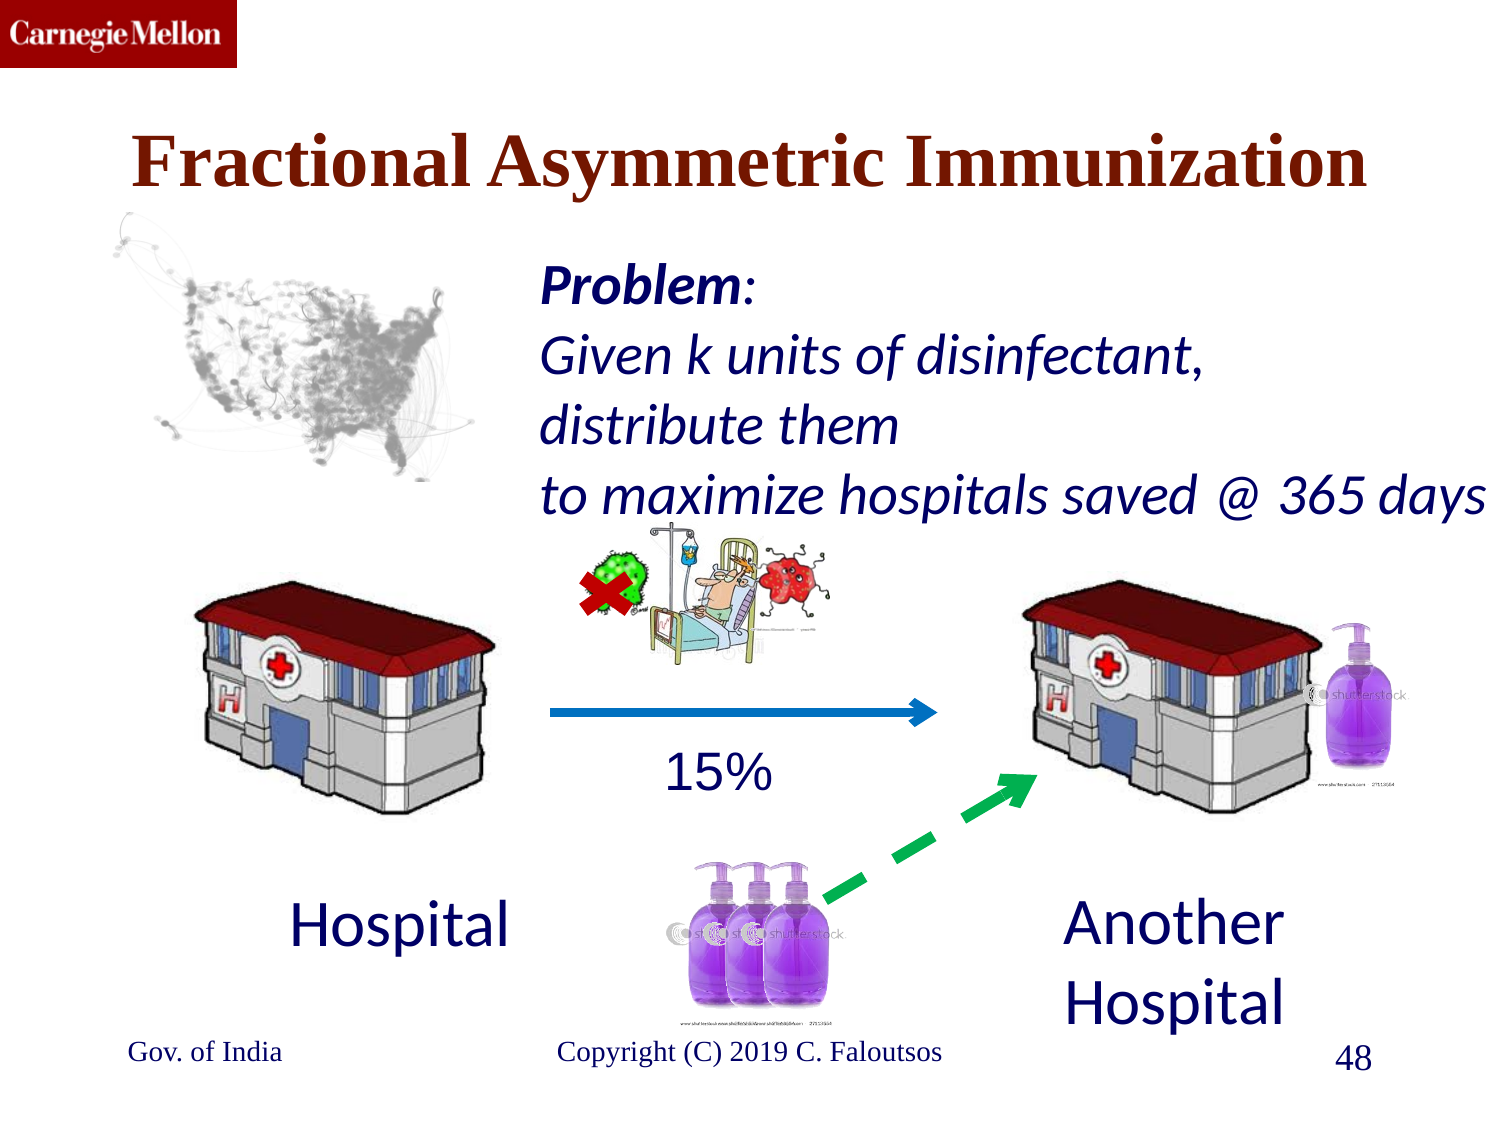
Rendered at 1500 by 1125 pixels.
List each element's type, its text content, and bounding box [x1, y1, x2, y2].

text_box Problem: Given k units of disinfectant, distribute them to maximize hospitals saved @ 365 days [525, 238, 1500, 534]
picture [1002, 571, 1413, 823]
slide_number Gov. of India [112, 1024, 426, 1101]
picture [0, 0, 237, 68]
picture [174, 572, 523, 824]
text_box Another Hospital [1037, 870, 1313, 1046]
text_box Hospital [262, 872, 538, 968]
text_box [662, 849, 851, 1027]
slide_number 48 [1074, 1024, 1388, 1101]
title Fractional Asymmetric Immunization [112, 99, 1388, 213]
picture [574, 522, 830, 665]
picture [112, 212, 481, 482]
footer Copyright (C) 2019 C. Faloutsos [512, 1024, 988, 1101]
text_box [824, 774, 1038, 901]
text_box 15% [649, 729, 789, 809]
